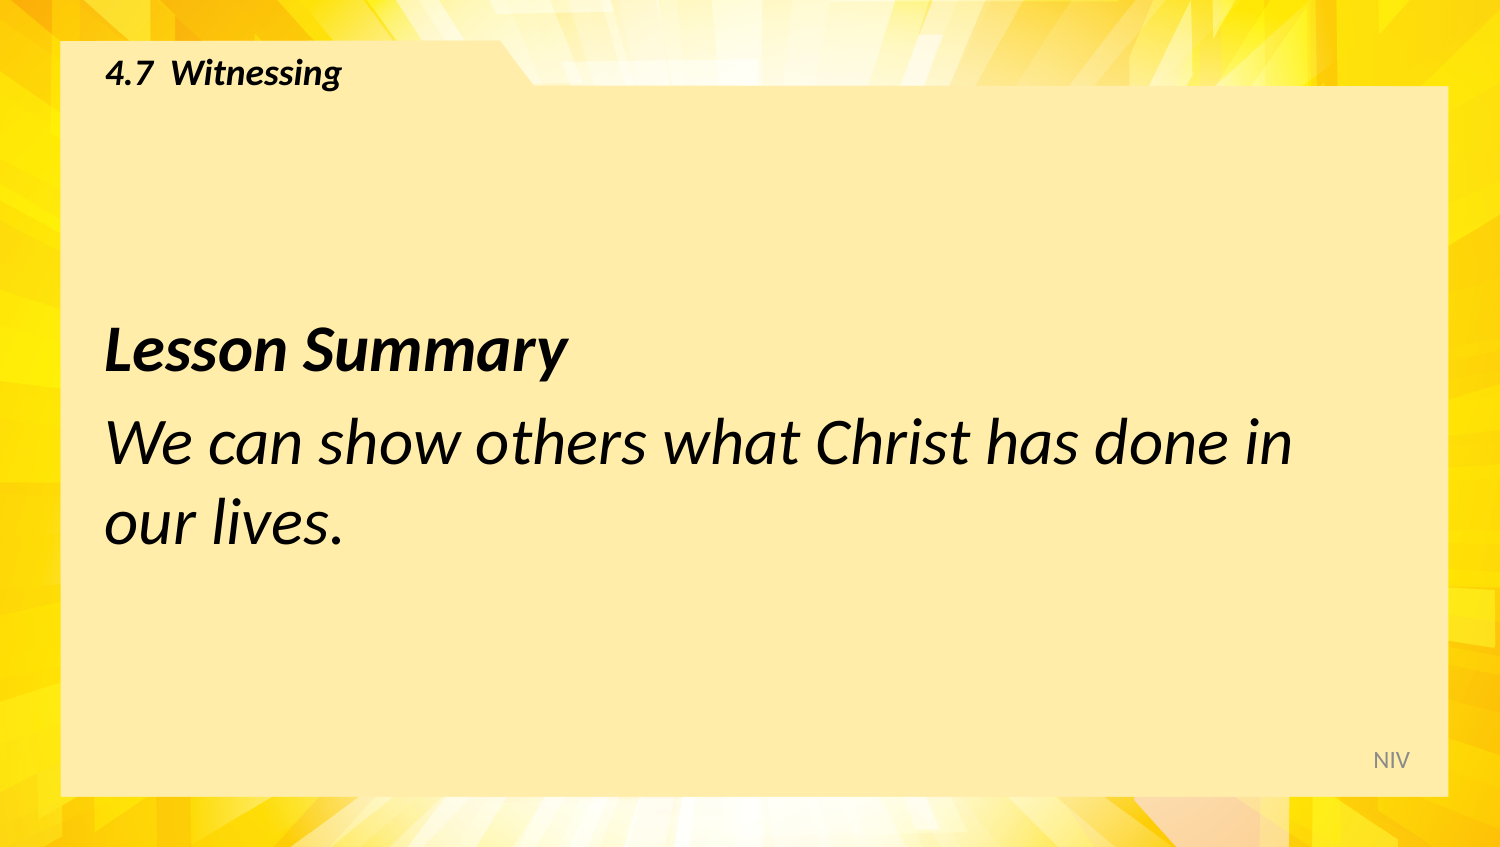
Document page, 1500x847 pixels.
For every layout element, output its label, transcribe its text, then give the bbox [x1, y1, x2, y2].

picture [0, 0, 1500, 847]
title 4.7 Witnessing [89, 33, 1420, 108]
list Lesson Summary We can show others what Christ has done in our lives. [89, 141, 1403, 722]
footer NIV [950, 736, 1425, 782]
